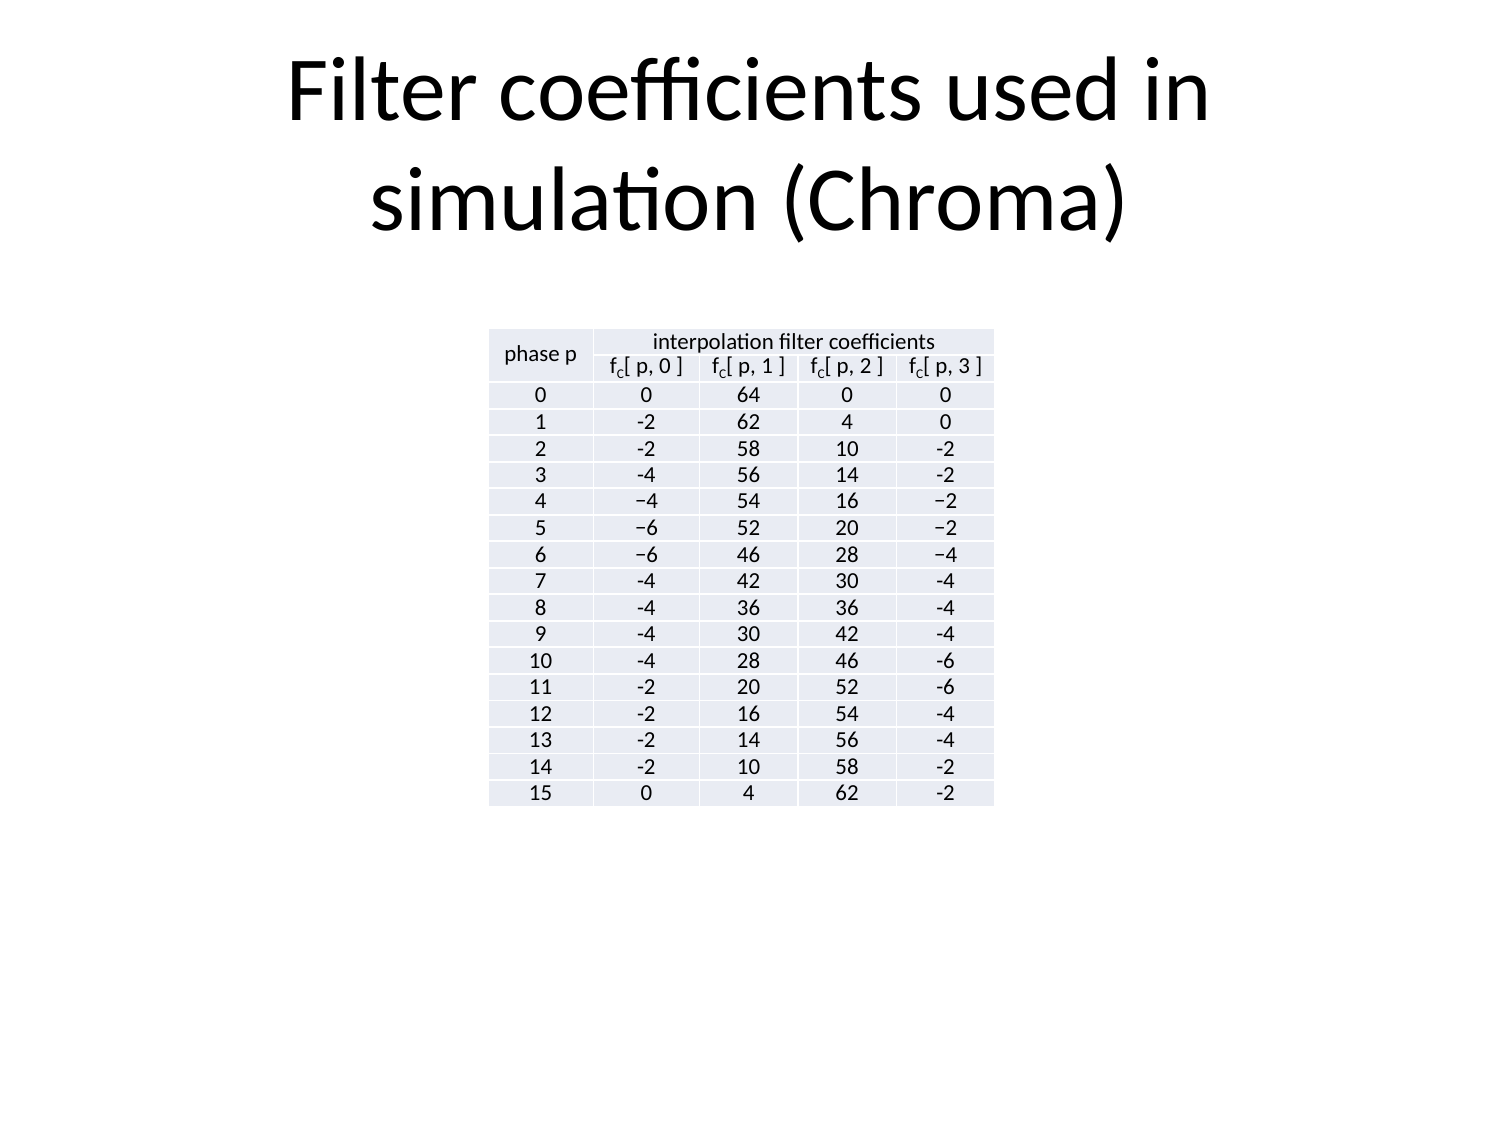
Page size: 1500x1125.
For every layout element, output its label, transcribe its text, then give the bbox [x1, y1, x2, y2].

table_cell 1 [489, 410, 593, 434]
table_cell 30 [799, 569, 896, 593]
table_cell -2 [594, 754, 699, 779]
table_cell 10 [489, 648, 593, 673]
table_cell 0 [897, 383, 994, 408]
table_cell 0 [594, 383, 699, 408]
table_cell 13 [489, 728, 593, 753]
table_cell 52 [799, 675, 896, 700]
table_cell -4 [594, 622, 699, 646]
table_cell 11 [489, 675, 593, 700]
table_cell 14 [799, 463, 896, 487]
table_cell 12 [489, 701, 593, 726]
table_cell 9 [489, 622, 593, 646]
table_cell −4 [594, 489, 699, 514]
table_cell 56 [700, 463, 797, 487]
table_cell 4 [799, 410, 896, 434]
table_cell 42 [799, 622, 896, 646]
table_cell −6 [594, 542, 699, 567]
table_cell -4 [594, 595, 699, 620]
table_cell 28 [799, 542, 896, 567]
table_cell 36 [700, 595, 797, 620]
table_cell -2 [897, 754, 994, 779]
table_cell -4 [897, 595, 994, 620]
table_cell -6 [897, 648, 994, 673]
table_cell 64 [700, 383, 797, 408]
table_cell 14 [489, 754, 593, 779]
table_cell 3 [489, 463, 593, 487]
table_cell 0 [897, 410, 994, 434]
table_cell 46 [700, 542, 797, 567]
table_cell -4 [594, 569, 699, 593]
table_cell −2 [897, 489, 994, 514]
table_header phase p [489, 329, 593, 381]
table_cell 14 [700, 728, 797, 753]
table_cell 2 [489, 436, 593, 461]
table_cell 20 [799, 516, 896, 540]
table_cell 36 [799, 595, 896, 620]
table_cell 16 [799, 489, 896, 514]
table_cell 52 [700, 516, 797, 540]
table_cell 0 [799, 383, 896, 408]
table_cell 58 [700, 436, 797, 461]
table_cell fC[ p, 3 ] [897, 356, 994, 381]
table_cell 0 [489, 383, 593, 408]
table_cell -4 [897, 701, 994, 726]
title Filter coefficients used in simulation (Chroma) [75, 45, 1425, 233]
table_cell −6 [594, 516, 699, 540]
table_cell −4 [897, 542, 994, 567]
table_cell 10 [799, 436, 896, 461]
table_cell 8 [489, 595, 593, 620]
table_cell 5 [489, 516, 593, 540]
table_cell fC[ p, 1 ] [700, 356, 797, 381]
table_cell fC[ p, 0 ] [594, 356, 699, 381]
table_cell 4 [489, 489, 593, 514]
table_cell -2 [897, 463, 994, 487]
table_cell 46 [799, 648, 896, 673]
table_cell -2 [594, 436, 699, 461]
table_cell 10 [700, 754, 797, 779]
table_cell 30 [700, 622, 797, 646]
table_cell 20 [700, 675, 797, 700]
table_cell -4 [897, 728, 994, 753]
table_cell 4 [700, 781, 797, 806]
table_cell 16 [700, 701, 797, 726]
table_cell −2 [897, 516, 994, 540]
table_cell 28 [700, 648, 797, 673]
table_cell -6 [897, 675, 994, 700]
table_cell 7 [489, 569, 593, 593]
table_cell -4 [897, 569, 994, 593]
table_cell -2 [594, 410, 699, 434]
table_cell -4 [594, 463, 699, 487]
table_cell 62 [799, 781, 896, 806]
table_cell 58 [799, 754, 896, 779]
table_cell 15 [489, 781, 593, 806]
table_cell fC[ p, 2 ] [799, 356, 896, 381]
table_cell -4 [897, 622, 994, 646]
table_cell 54 [799, 701, 896, 726]
table_cell 6 [489, 542, 593, 567]
table_header interpolation filter coefficients [594, 329, 994, 354]
table_cell -2 [594, 728, 699, 753]
table_cell 56 [799, 728, 896, 753]
table_cell 54 [700, 489, 797, 514]
table_cell 62 [700, 410, 797, 434]
table_cell -2 [897, 436, 994, 461]
table_cell -2 [897, 781, 994, 806]
table_cell -2 [594, 675, 699, 700]
table_cell -2 [594, 701, 699, 726]
table_cell 42 [700, 569, 797, 593]
table_cell -4 [594, 648, 699, 673]
table_cell 0 [594, 781, 699, 806]
